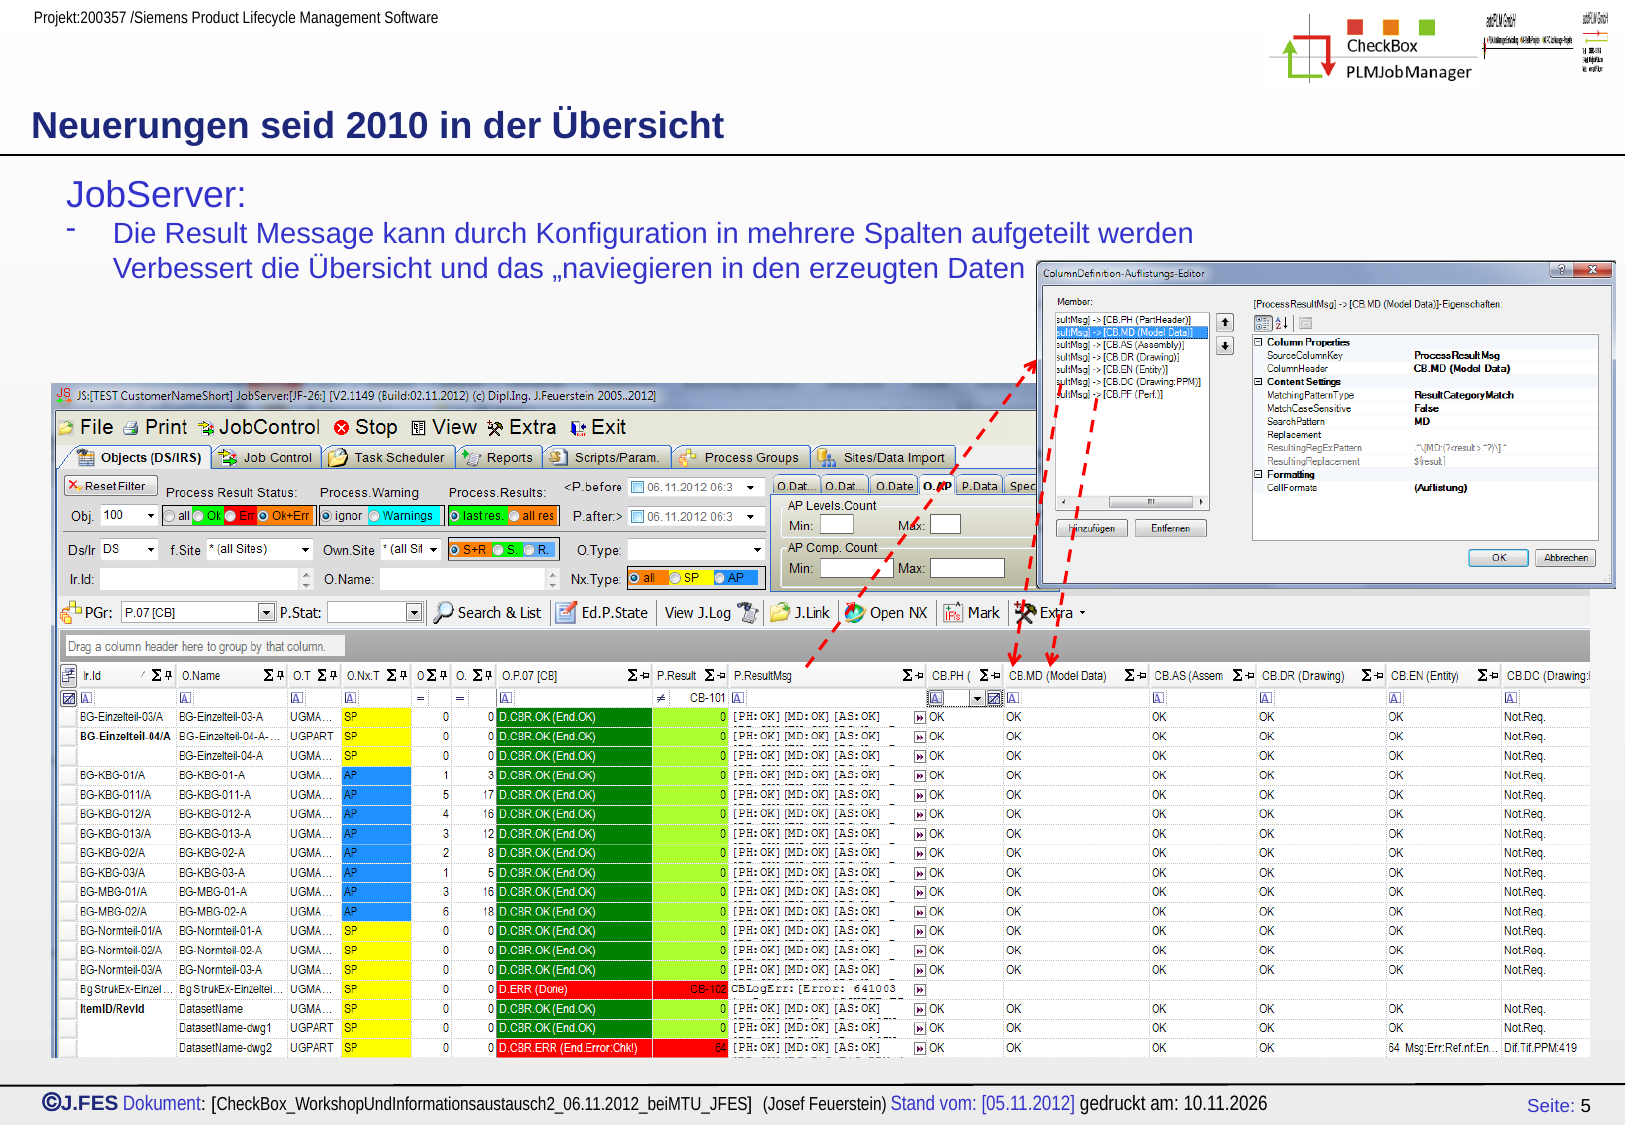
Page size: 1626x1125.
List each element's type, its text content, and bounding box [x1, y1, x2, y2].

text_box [1049, 398, 1098, 668]
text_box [1042, 383, 1062, 668]
text_box JobServer: Die Result Message kann durch Konfiguration in mehrere Spalten aufgeteilt werden Verbessert die Übersicht und das „naviegieren in den erzeugten Daten [51, 162, 1530, 292]
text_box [806, 359, 1037, 668]
picture [1263, 10, 1482, 73]
picture [50, 260, 1616, 1058]
title Neuerungen seid 2010 in der Übersicht [30, 73, 1600, 148]
